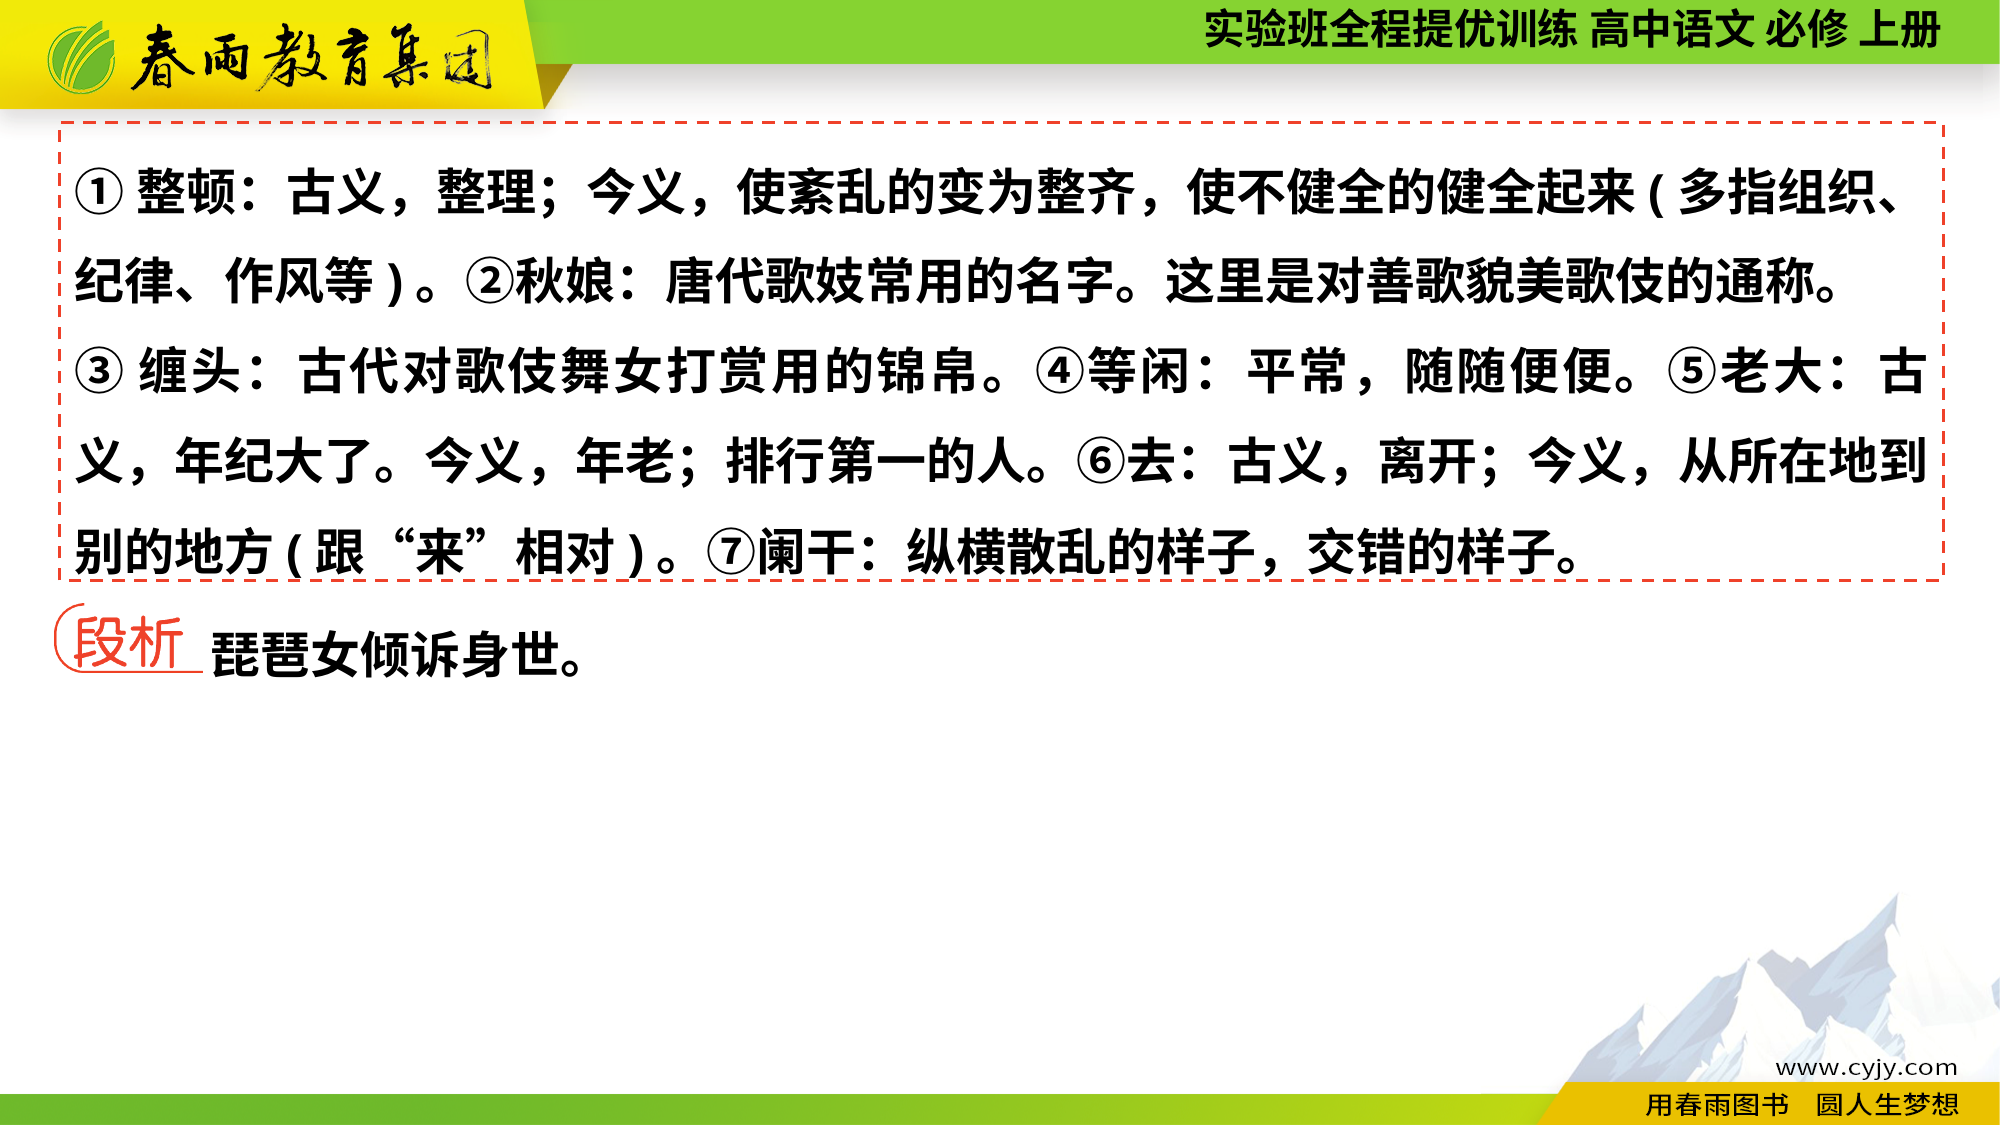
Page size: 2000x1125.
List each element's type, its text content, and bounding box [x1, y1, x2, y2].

list ①整顿：古义，整理；今义，使紊乱的变为整齐，使不健全的健全起来(多指组织、纪律、作风等)。②秋娘：唐代歌妓常用的名字。这里是对善歌貌美歌伎的通称。 ③缠头：古代对歌伎舞女打赏用的锦帛。④等闲：平常，随随便便。⑤老大：古义，年纪大了。今义，年老；排行第一的人。⑥去：古义，离开；今义，从所在地到别的地方(跟“来”相对)。⑦阑干：纵横散乱的样子，交错的样子。 [59, 122, 1944, 581]
picture [0, 0, 2000, 1125]
text_box 琵琶女倾诉身世。 [59, 586, 1944, 692]
